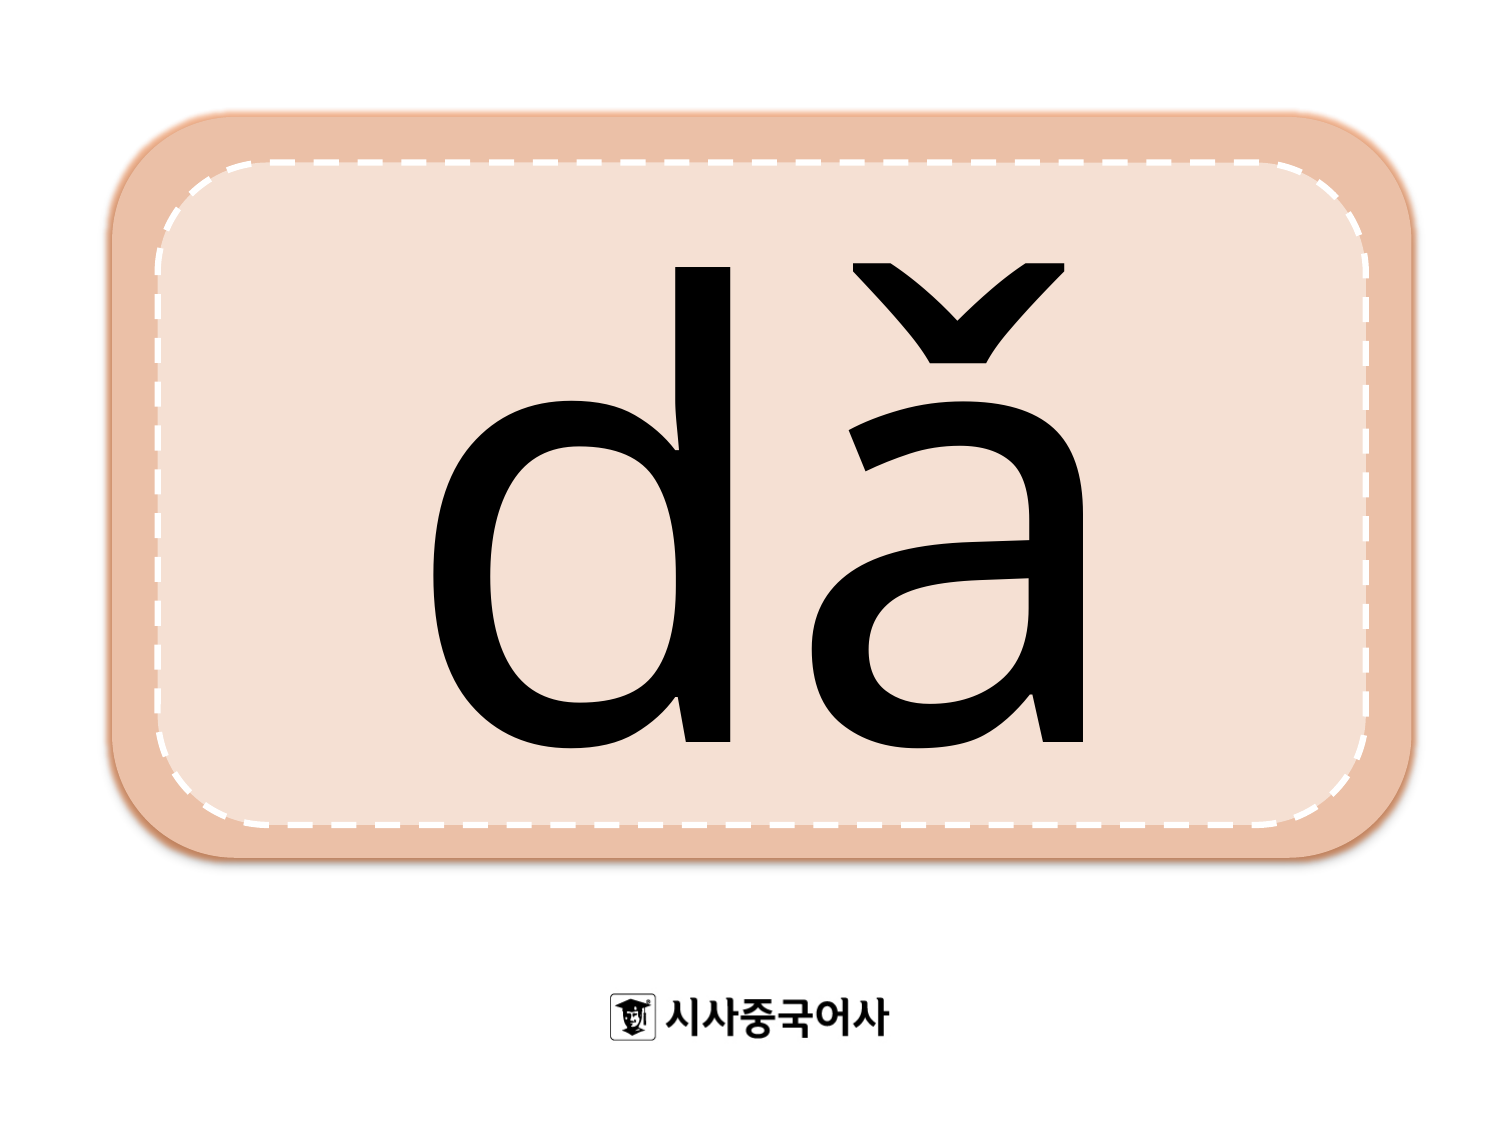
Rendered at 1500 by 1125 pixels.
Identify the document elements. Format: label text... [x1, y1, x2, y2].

text_box dǎ [162, 160, 1371, 824]
picture [602, 987, 898, 1047]
